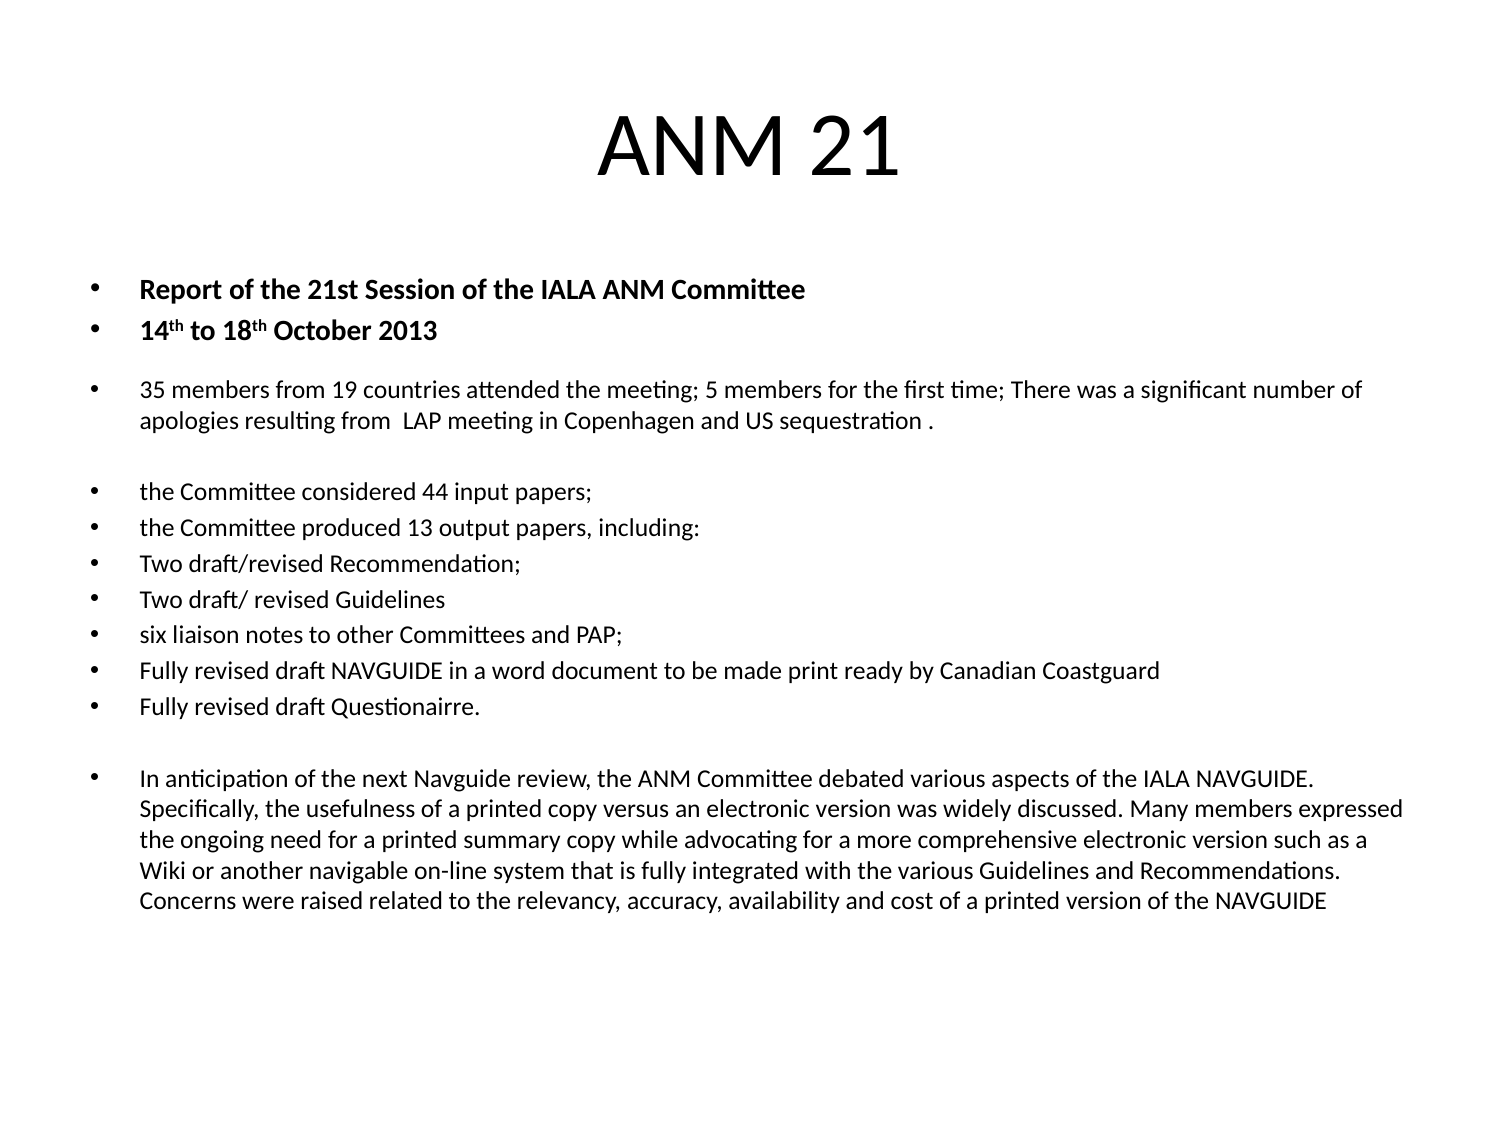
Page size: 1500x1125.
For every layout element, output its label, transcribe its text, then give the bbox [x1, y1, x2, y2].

list Report of the 21st Session of the IALA ANM Committee 14th to 18th October 2013 35 members from 19 countries attended the meeting; 5 members for the first time; There was a significant number of apologies resulting from LAP meeting in Copenhagen and US sequestration . the Committee considered 44 input papers; the Committee produced 13 output papers, including: Two draft/revised Recommendation; Two draft/ revised Guidelines six liaison notes to other Committees and PAP; Fully revised draft NAVGUIDE in a word document to be made print ready by Canadian Coastguard Fully revised draft Questionairre. In anticipation of the next Navguide review, the ANM Committee debated various aspects of the IALA NAVGUIDE. Specifically, the usefulness of a printed copy versus an electronic version was widely discussed. Many members expressed the ongoing need for a printed summary copy while advocating for a more comprehensive electronic version such as a Wiki or another navigable on-line system that is fully integrated with the various Guidelines and Recommendations. Concerns were raised related to the relevancy, accuracy, availability and cost of a printed version of the NAVGUIDE [75, 262, 1425, 1005]
title ANM 21 [75, 45, 1425, 233]
